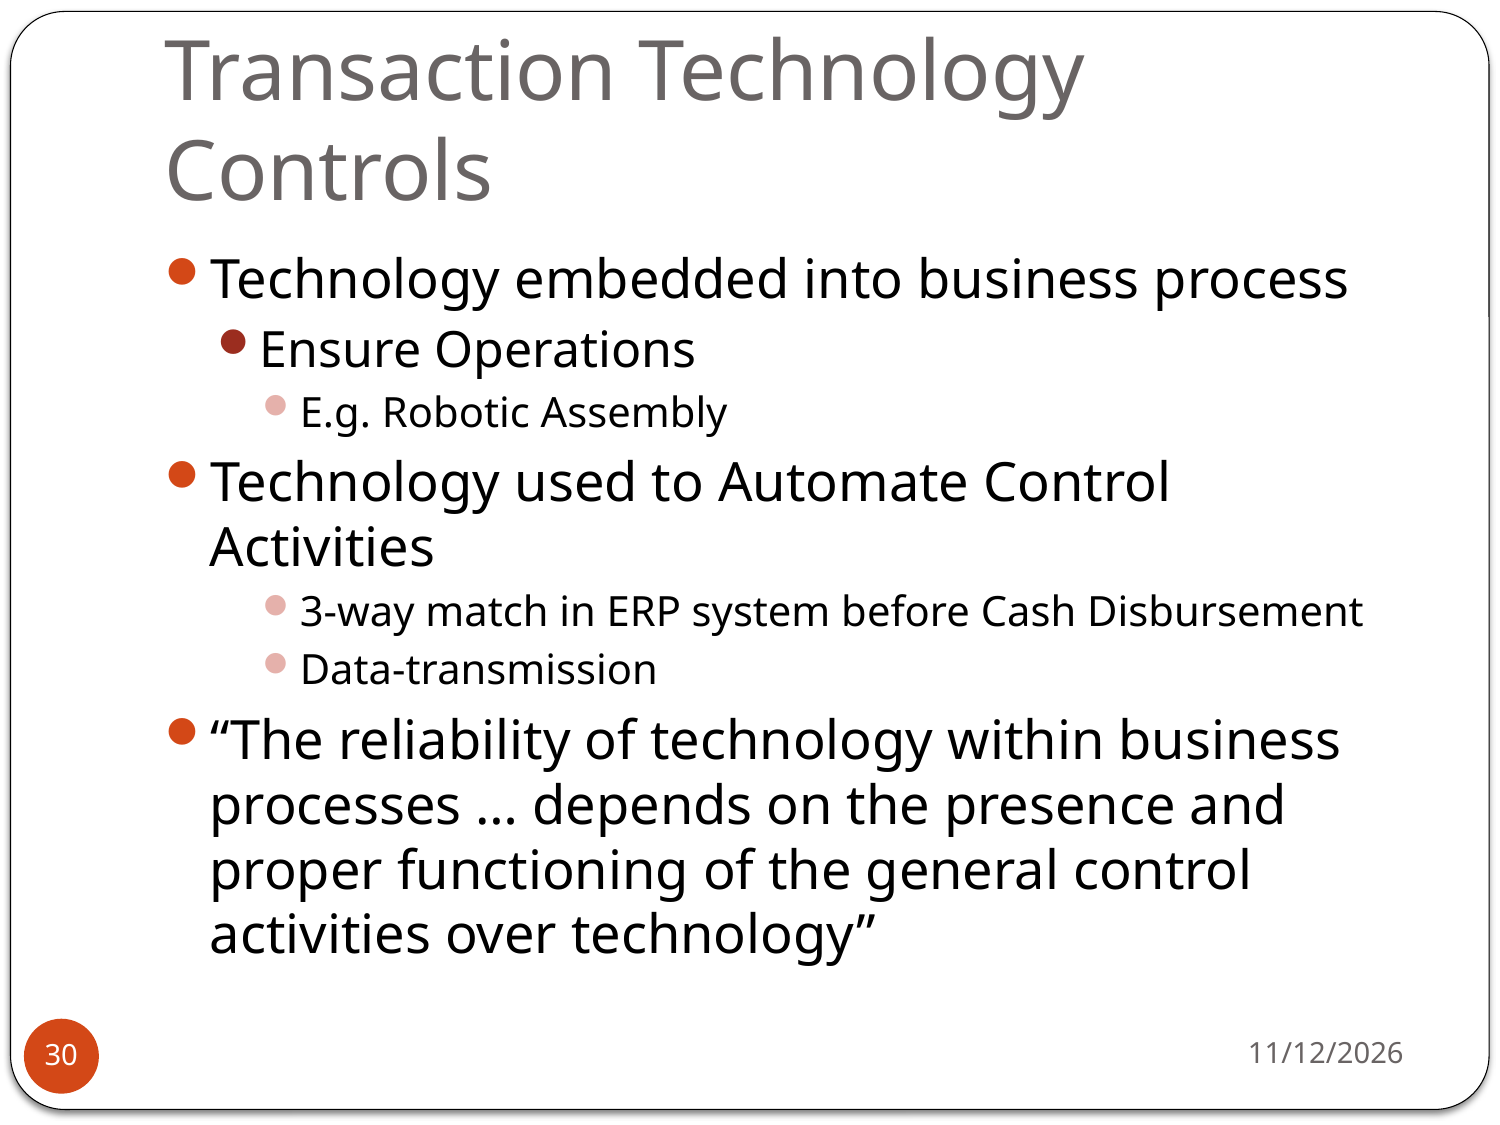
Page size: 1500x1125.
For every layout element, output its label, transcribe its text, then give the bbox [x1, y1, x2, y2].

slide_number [1012, 1015, 1419, 1094]
title Transaction Technology Controls [150, 45, 1425, 233]
list Technology embedded into business process Ensure Operations E.g. Robotic Assembly Technology used to Automate Control Activities 3-way match in ERP system before Cash Disbursement Data-transmission “The reliability of technology within business processes … depends on the presence and proper functioning of the general control activities over technology” [150, 237, 1425, 988]
slide_number 30 [23, 1018, 99, 1094]
